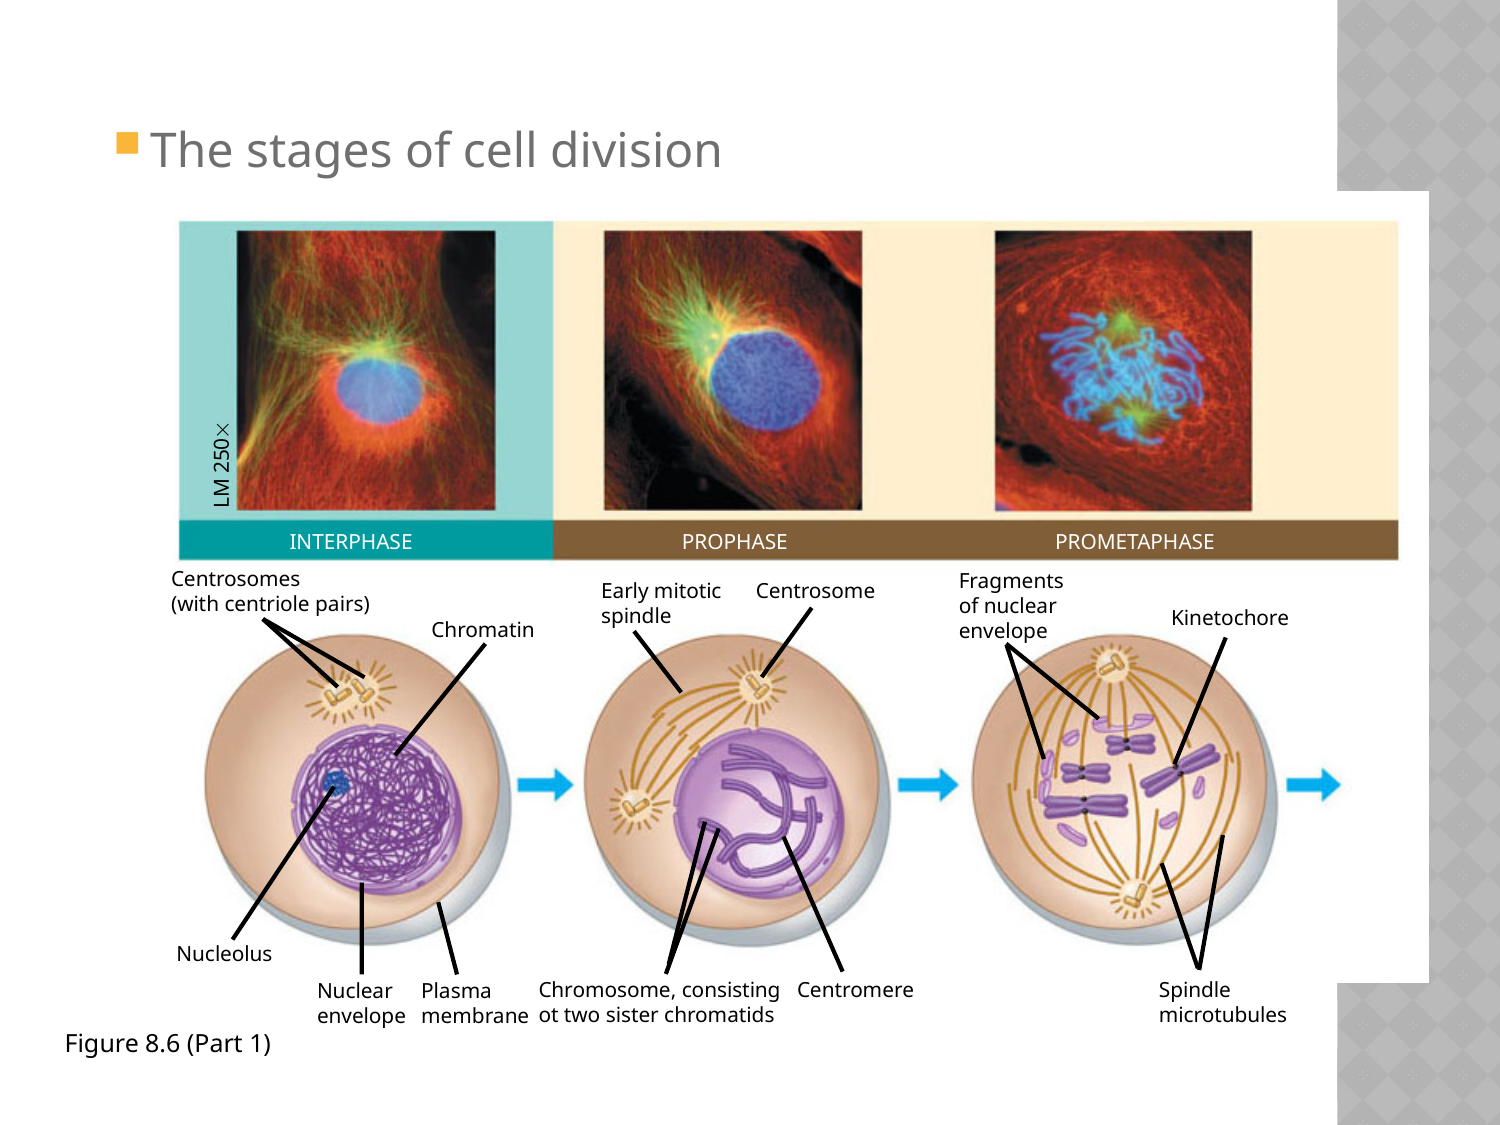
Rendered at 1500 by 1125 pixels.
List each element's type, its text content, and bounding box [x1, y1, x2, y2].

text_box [148, 190, 1429, 1036]
text_box Figure 8.6 (Part 1) [49, 1020, 287, 1065]
list The stages of cell division [50, 112, 1450, 212]
